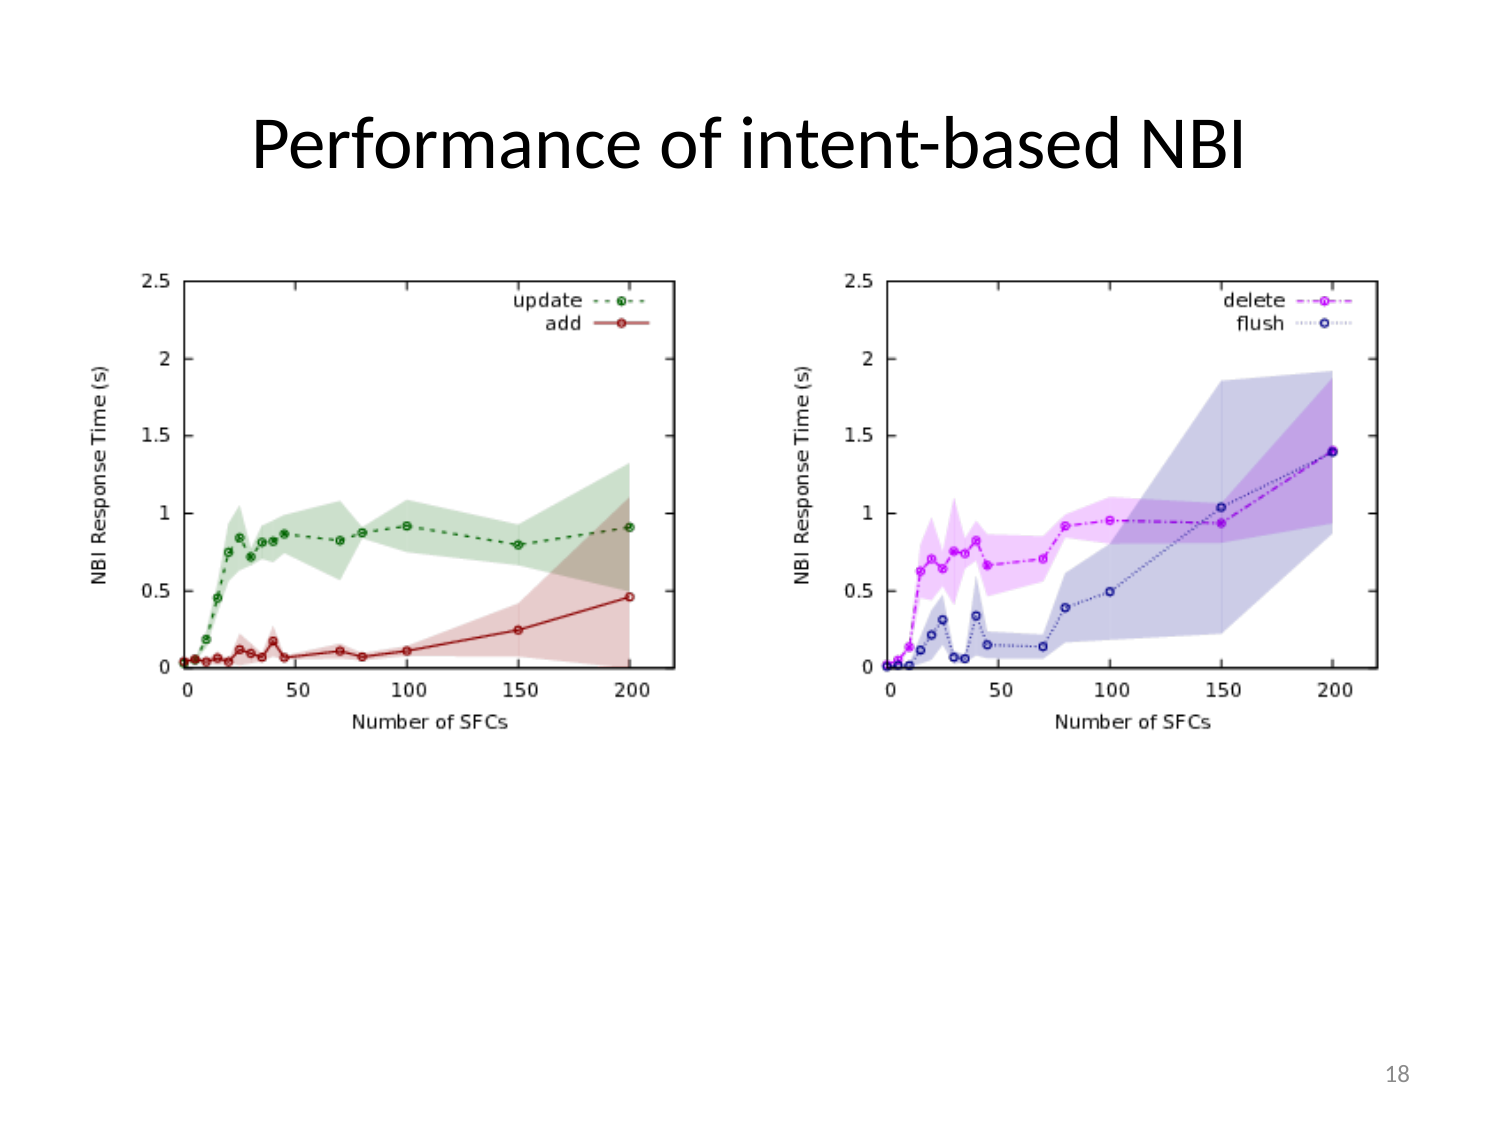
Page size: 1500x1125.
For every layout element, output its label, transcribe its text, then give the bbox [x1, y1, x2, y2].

picture [784, 256, 1426, 738]
title Performance of intent-based NBI [75, 45, 1425, 233]
picture [80, 256, 722, 738]
slide_number 18 [1074, 1042, 1425, 1103]
